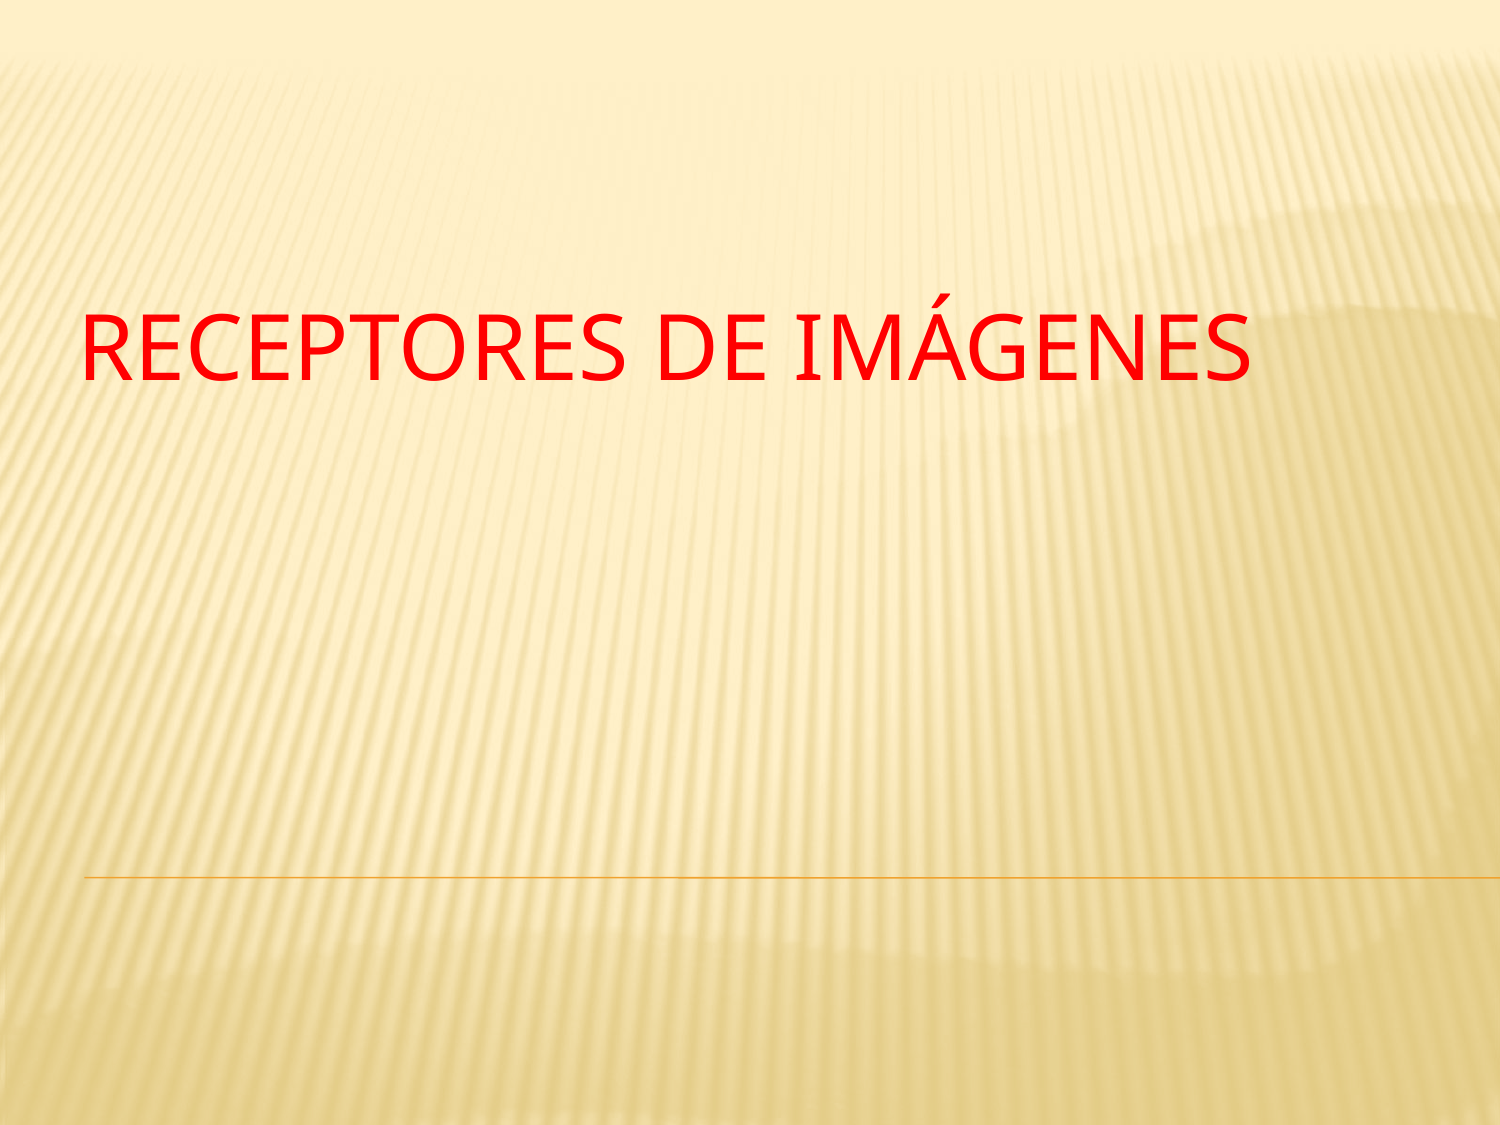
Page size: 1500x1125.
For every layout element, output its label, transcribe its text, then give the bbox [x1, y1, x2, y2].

title RECEPTORES DE IMÁGENES [62, 281, 1450, 610]
